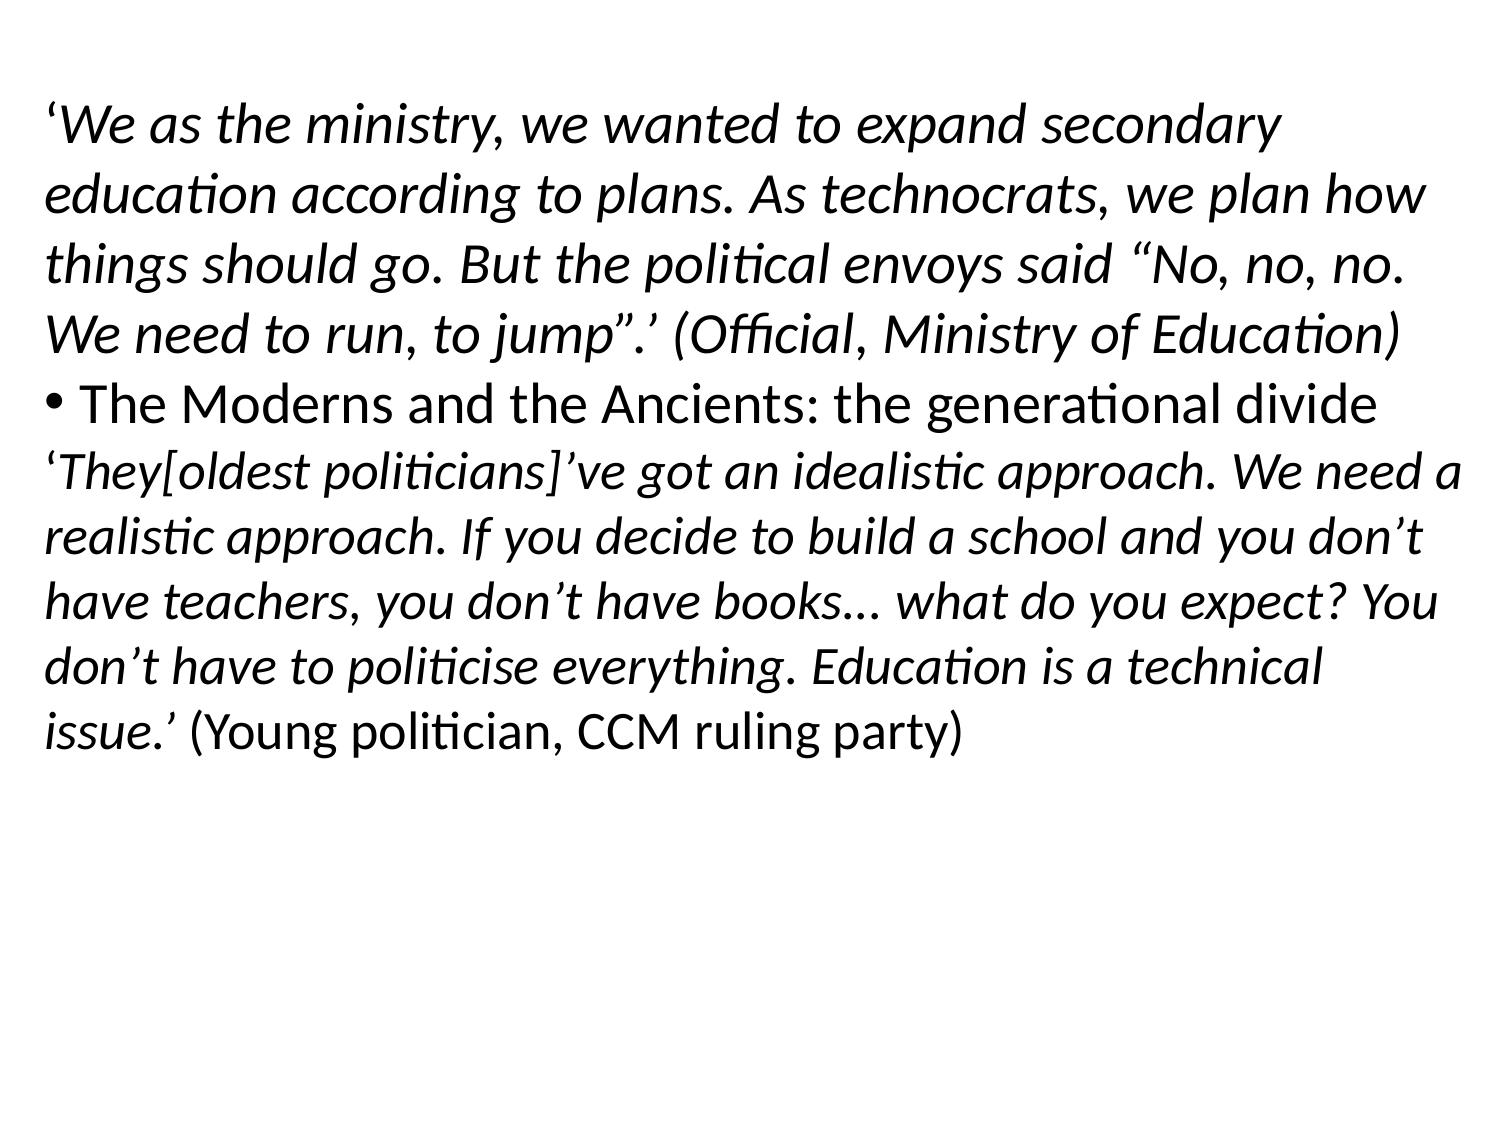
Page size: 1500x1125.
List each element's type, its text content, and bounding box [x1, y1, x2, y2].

text_box ‘We as the ministry, we wanted to expand secondary education according to plans. As technocrats, we plan how things should go. But the political envoys said “No, no, no. We need to run, to jump”.’ (Official, Ministry of Education) The Moderns and the Ancients: the generational divide ‘They[oldest politicians]’ve got an idealistic approach. We need a realistic approach. If you decide to build a school and you don’t have teachers, you don’t have books... what do you expect? You don’t have to politicise everything. Education is a technical issue.’ (Young politician, CCM ruling party) [29, 78, 1483, 1083]
